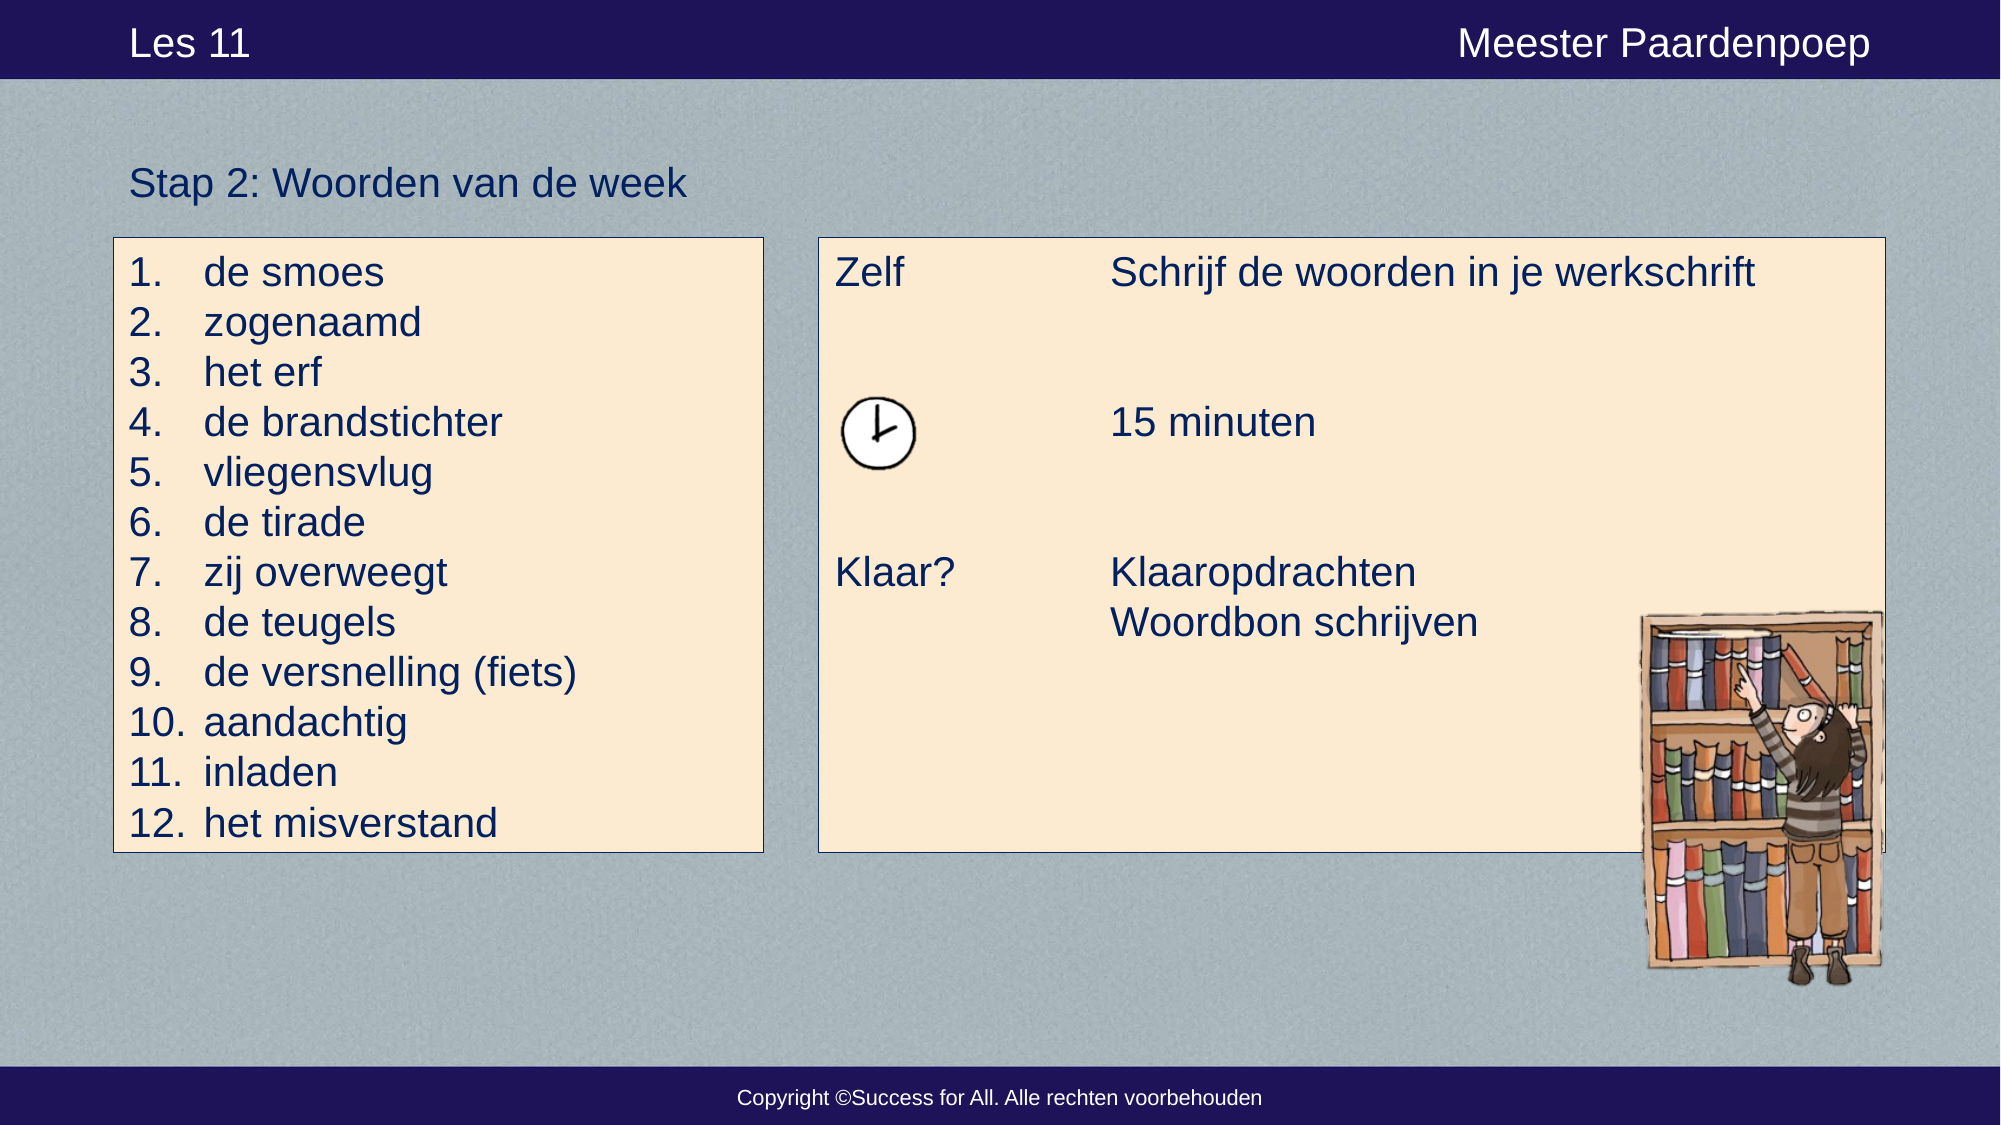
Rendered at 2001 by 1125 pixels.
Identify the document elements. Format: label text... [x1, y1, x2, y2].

text_box de smoes zogenaamd het erf de brandstichter vliegensvlug de tirade zij overweegt de teugels de versnelling (fiets) aandachtig inladen het misverstand [113, 237, 764, 853]
text_box Stap 2: Woorden van de week [113, 148, 1635, 214]
text_box Les 11 [114, 8, 354, 73]
picture [0, 0, 2001, 1125]
text_box Meester Paardenpoep [999, 8, 1886, 73]
text_box Copyright ©Success for All. Alle rechten voorbehouden [0, 1076, 2000, 1125]
text_box Zelf Schrijf de woorden in je werkschrift 15 minuten Klaar? Klaaropdrachten Woordbon schrijven [818, 237, 1886, 853]
